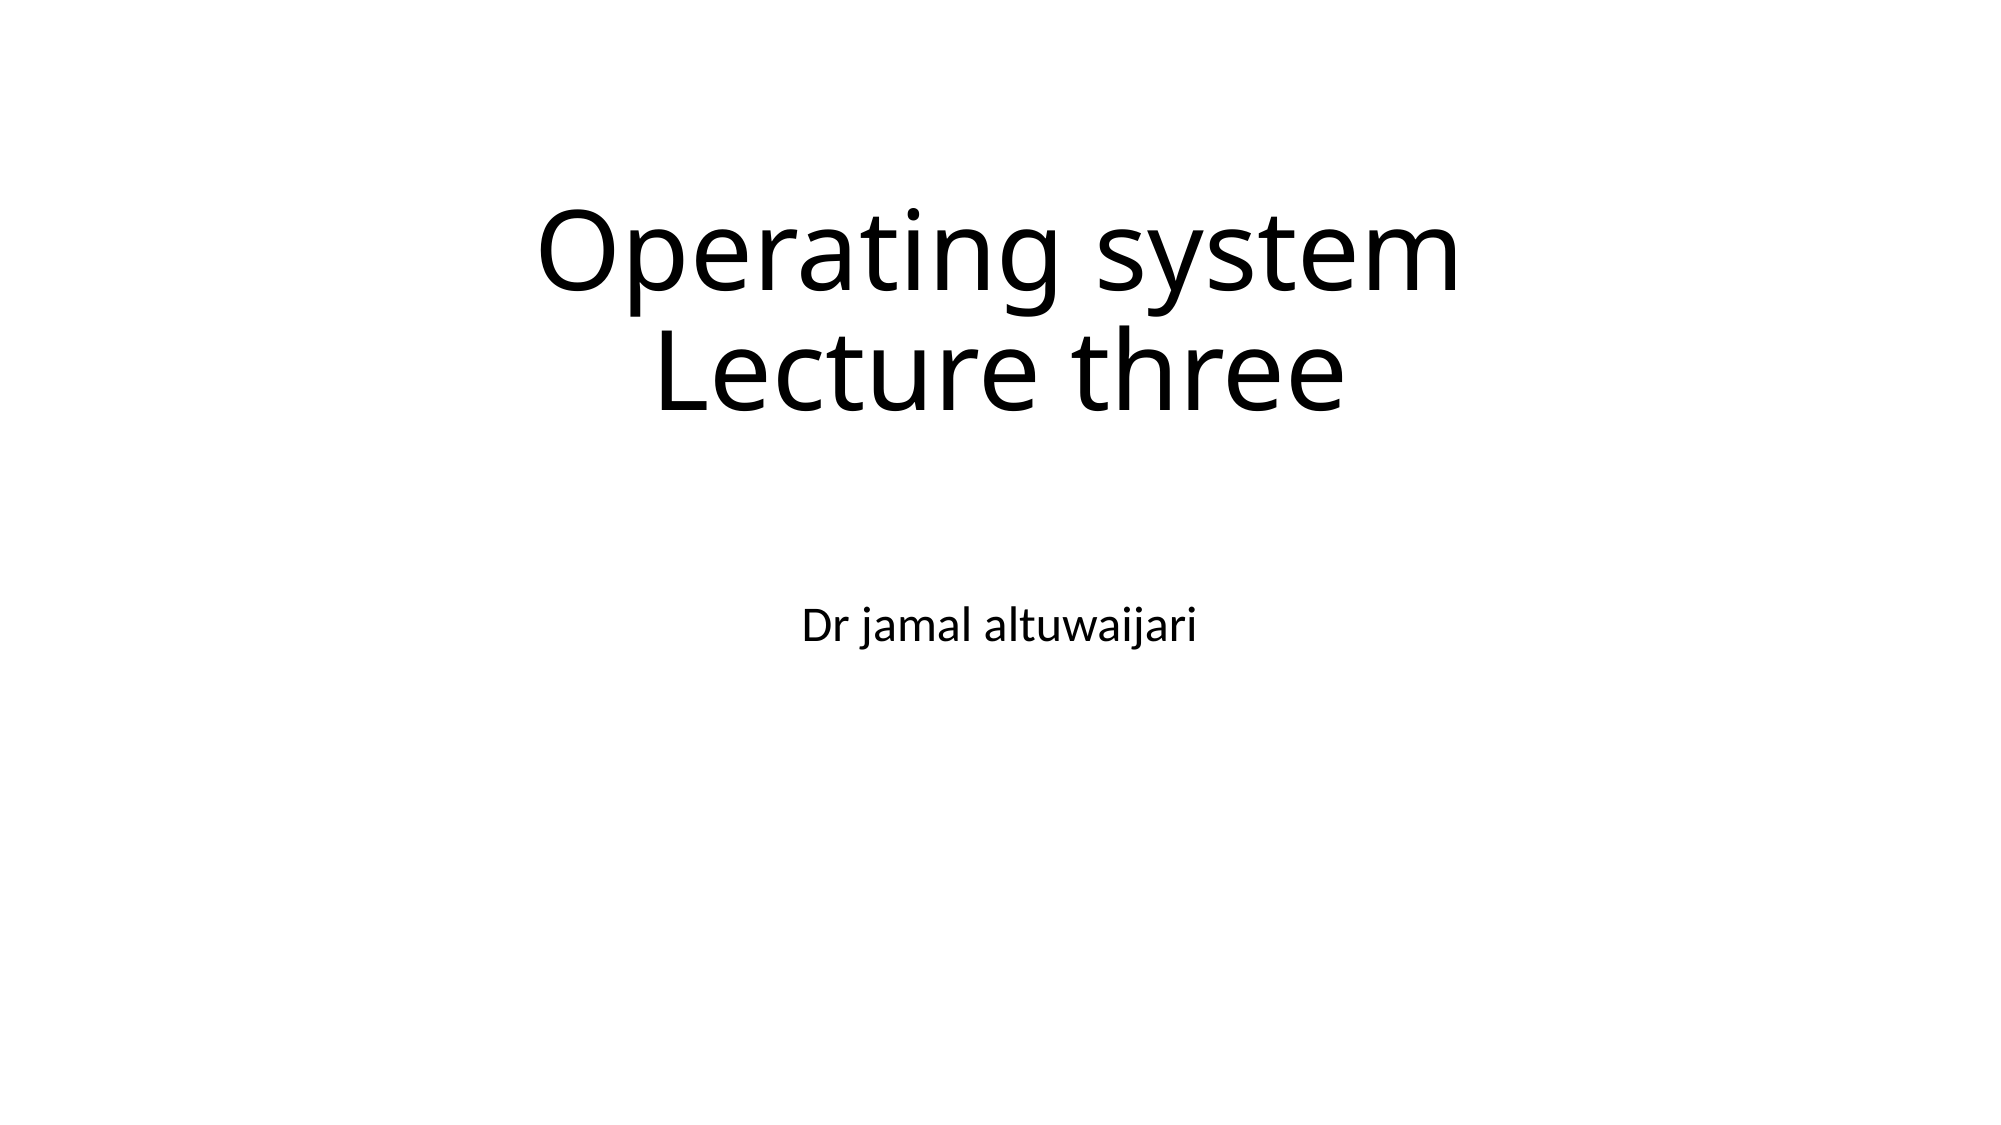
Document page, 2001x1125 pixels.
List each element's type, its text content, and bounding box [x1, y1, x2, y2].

subtitle Dr jamal altuwaijari [249, 590, 1750, 863]
title Operating system Lecture three [249, 184, 1750, 576]
